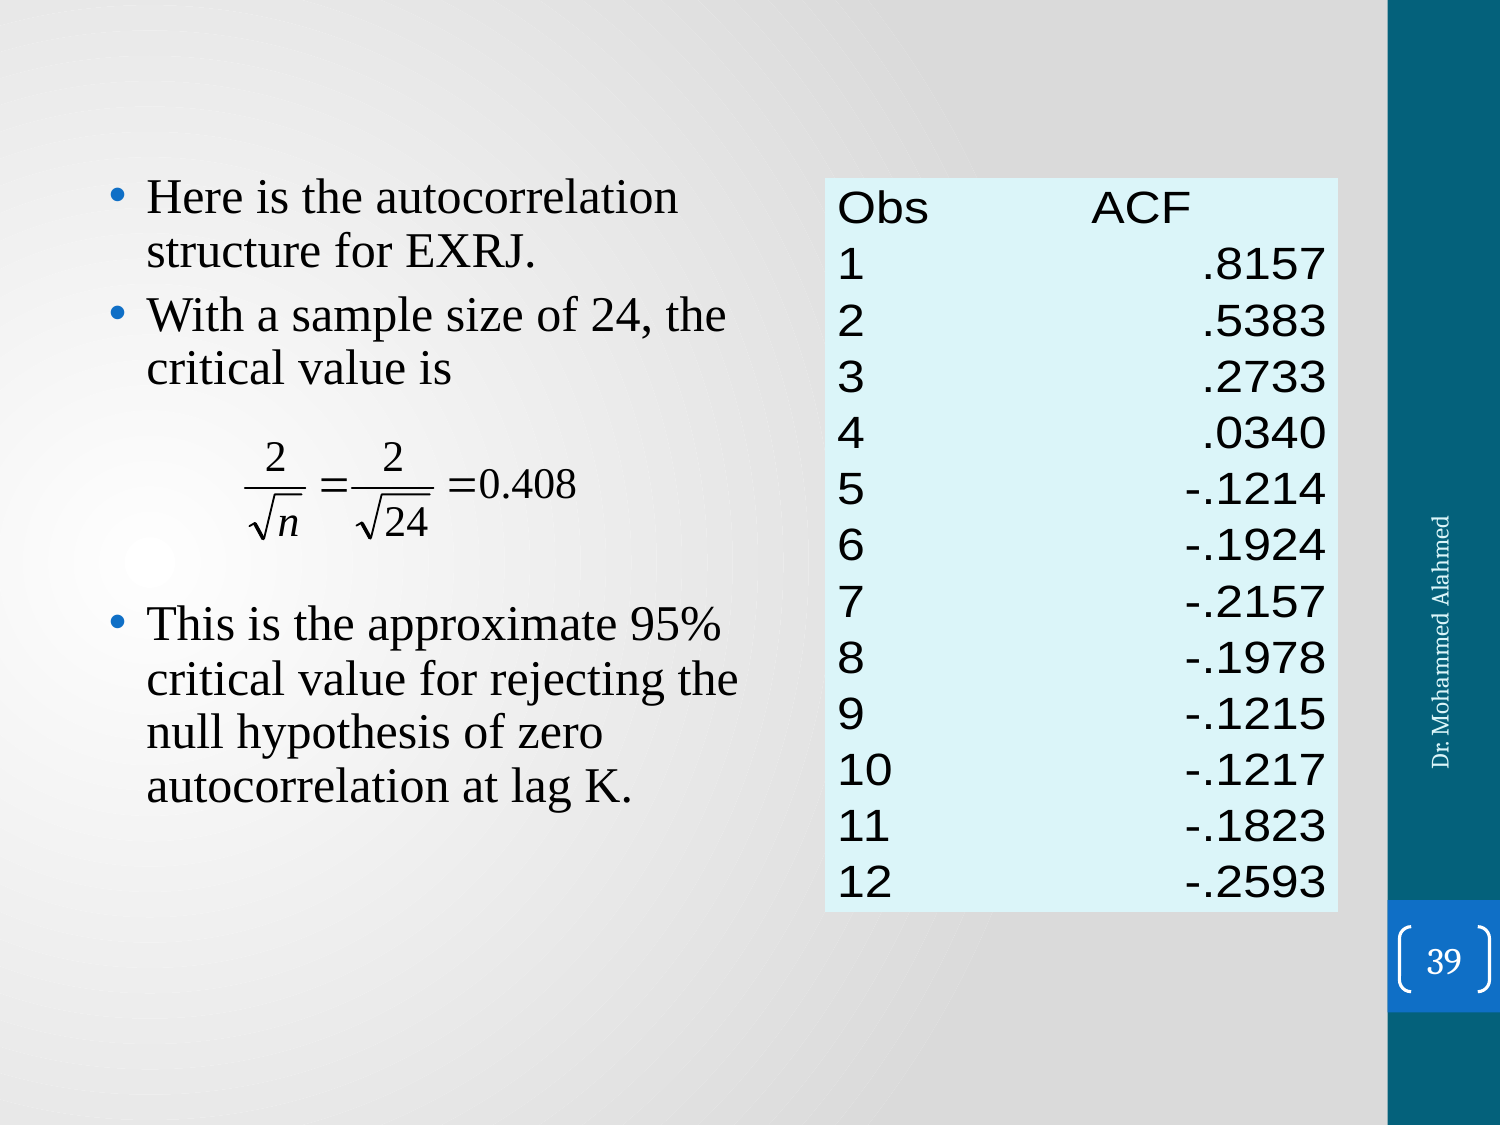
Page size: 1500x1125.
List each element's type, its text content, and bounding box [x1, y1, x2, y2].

footer Dr. Mohammed Alahmed [1408, 500, 1469, 889]
slide_number 39 [1397, 925, 1492, 994]
list Here is the autocorrelation structure for EXRJ. With a sample size of 24, the critical value is This is the approximate 95% critical value for rejecting the null hypothesis of zero autocorrelation at lag K. [75, 162, 775, 1038]
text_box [236, 429, 585, 551]
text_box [824, 177, 1339, 913]
